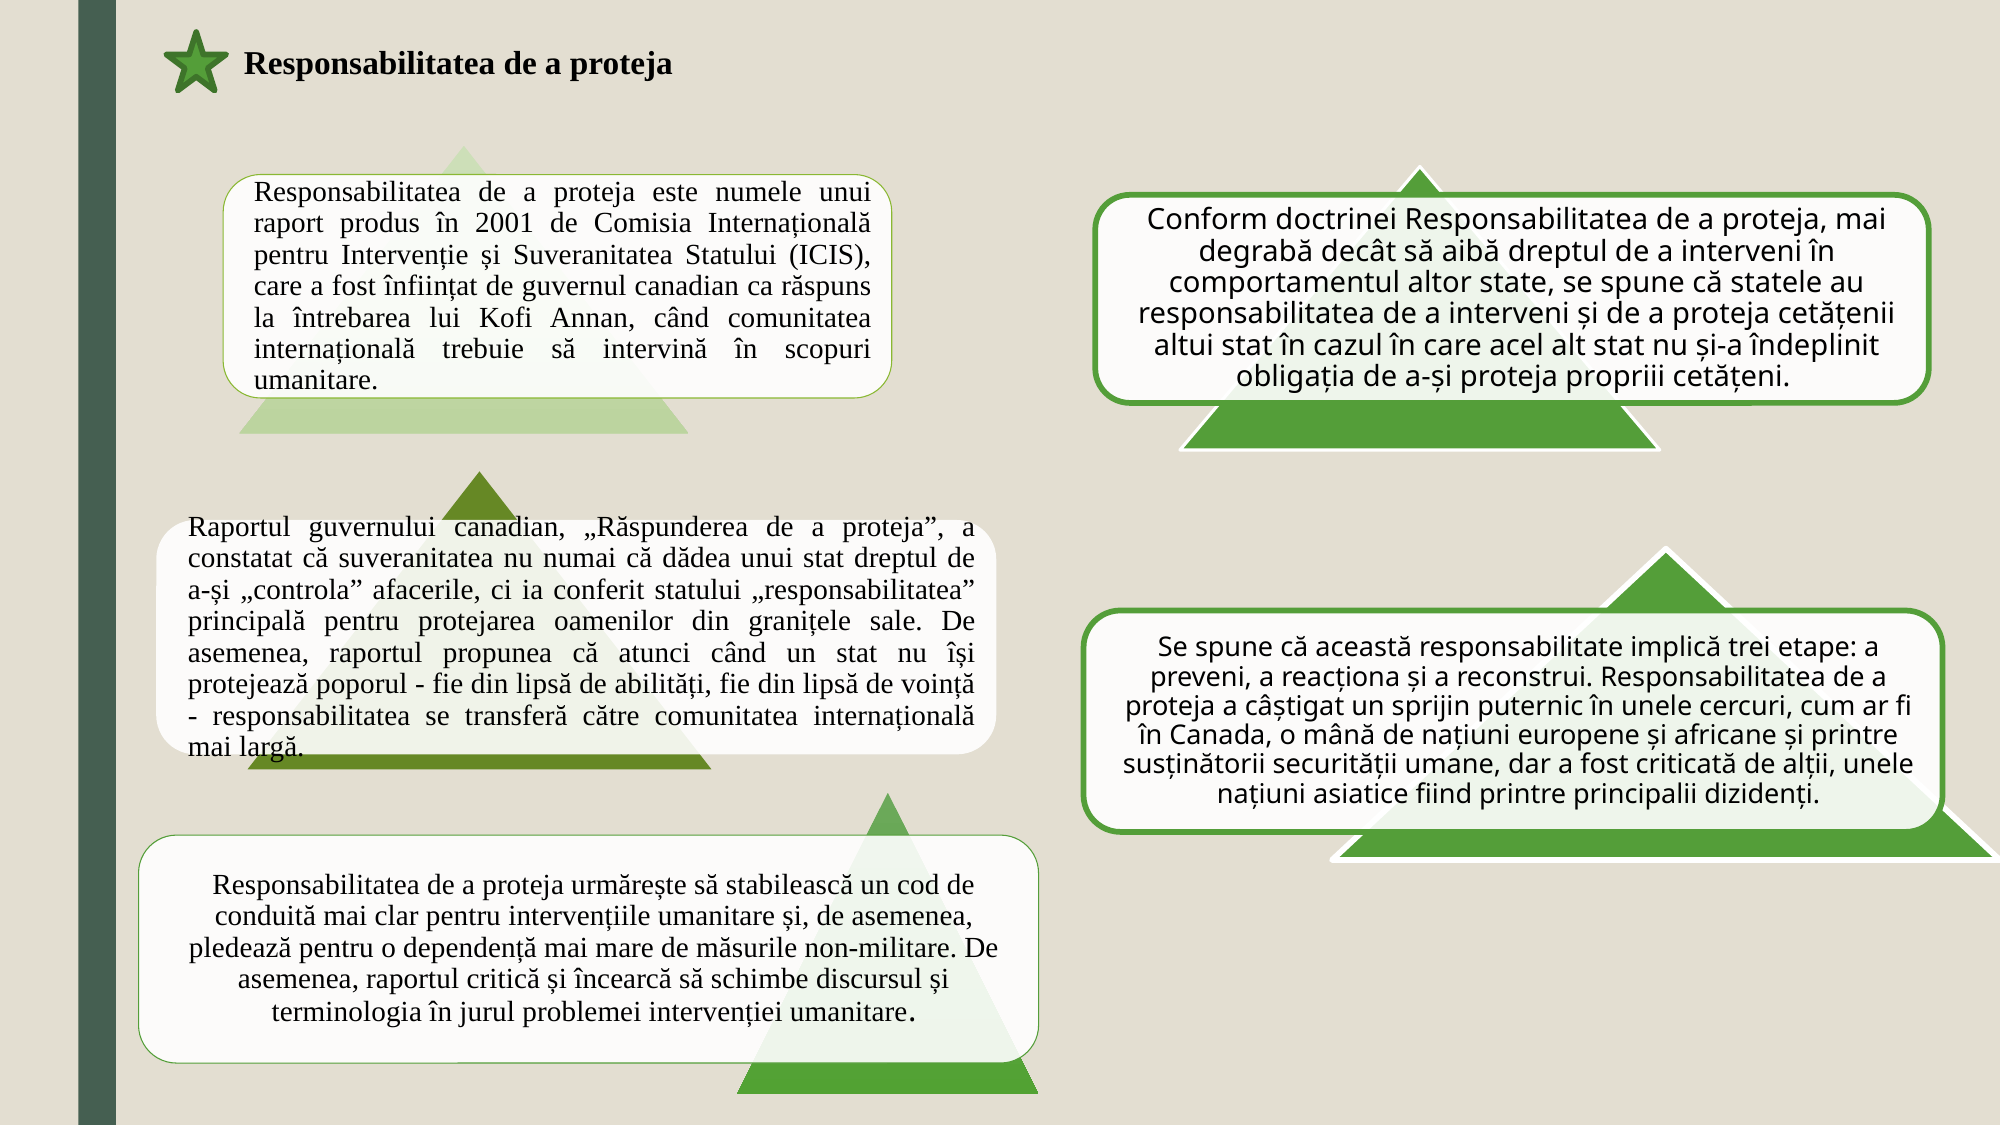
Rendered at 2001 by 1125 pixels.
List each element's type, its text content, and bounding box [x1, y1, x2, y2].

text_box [1011, 166, 2000, 450]
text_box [156, 471, 997, 770]
text_box Responsabilitatea de a proteja [229, 33, 689, 89]
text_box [999, 548, 2000, 860]
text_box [166, 145, 949, 434]
text_box [163, 29, 229, 93]
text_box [0, 792, 1039, 1095]
